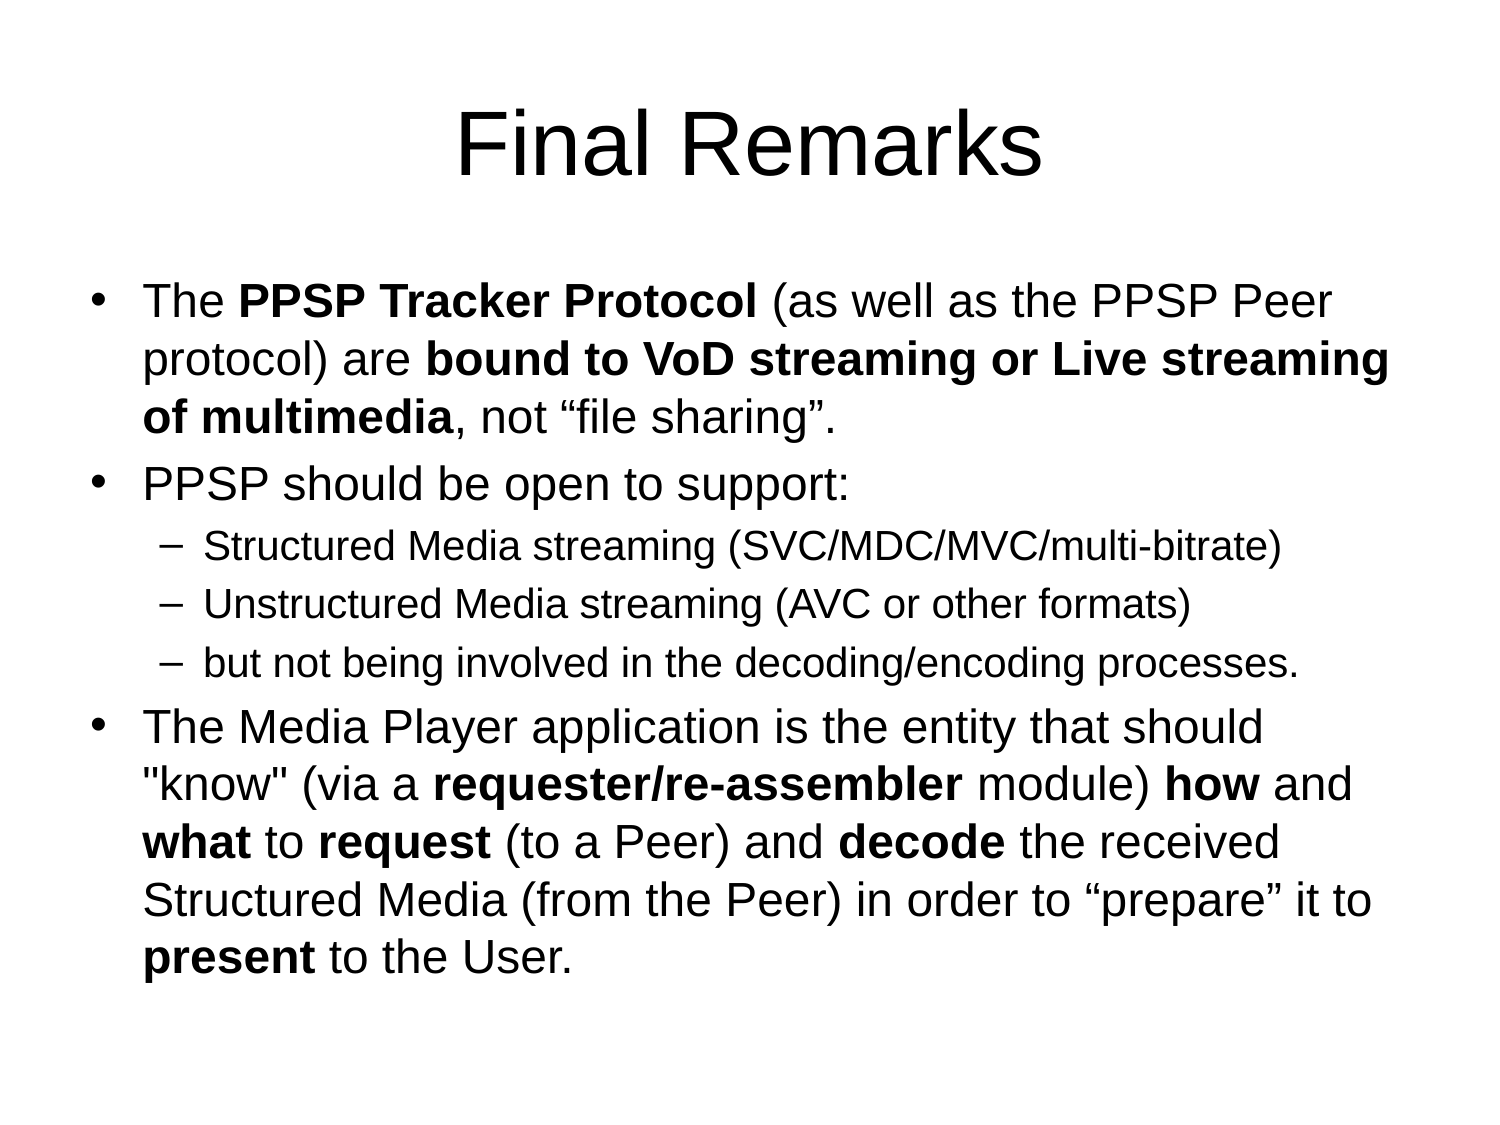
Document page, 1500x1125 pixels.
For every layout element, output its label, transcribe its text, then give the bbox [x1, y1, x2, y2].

title Final Remarks [75, 45, 1425, 233]
list The PPSP Tracker Protocol (as well as the PPSP Peer protocol) are bound to VoD streaming or Live streaming of multimedia, not “file sharing”. PPSP should be open to support: Structured Media streaming (SVC/MDC/MVC/multi-bitrate) Unstructured Media streaming (AVC or other formats) but not being involved in the decoding/encoding processes. The Media Player application is the entity that should "know" (via a requester/re-assembler module) how and what to request (to a Peer) and decode the received Structured Media (from the Peer) in order to “prepare” it to present to the User. [75, 262, 1425, 1005]
